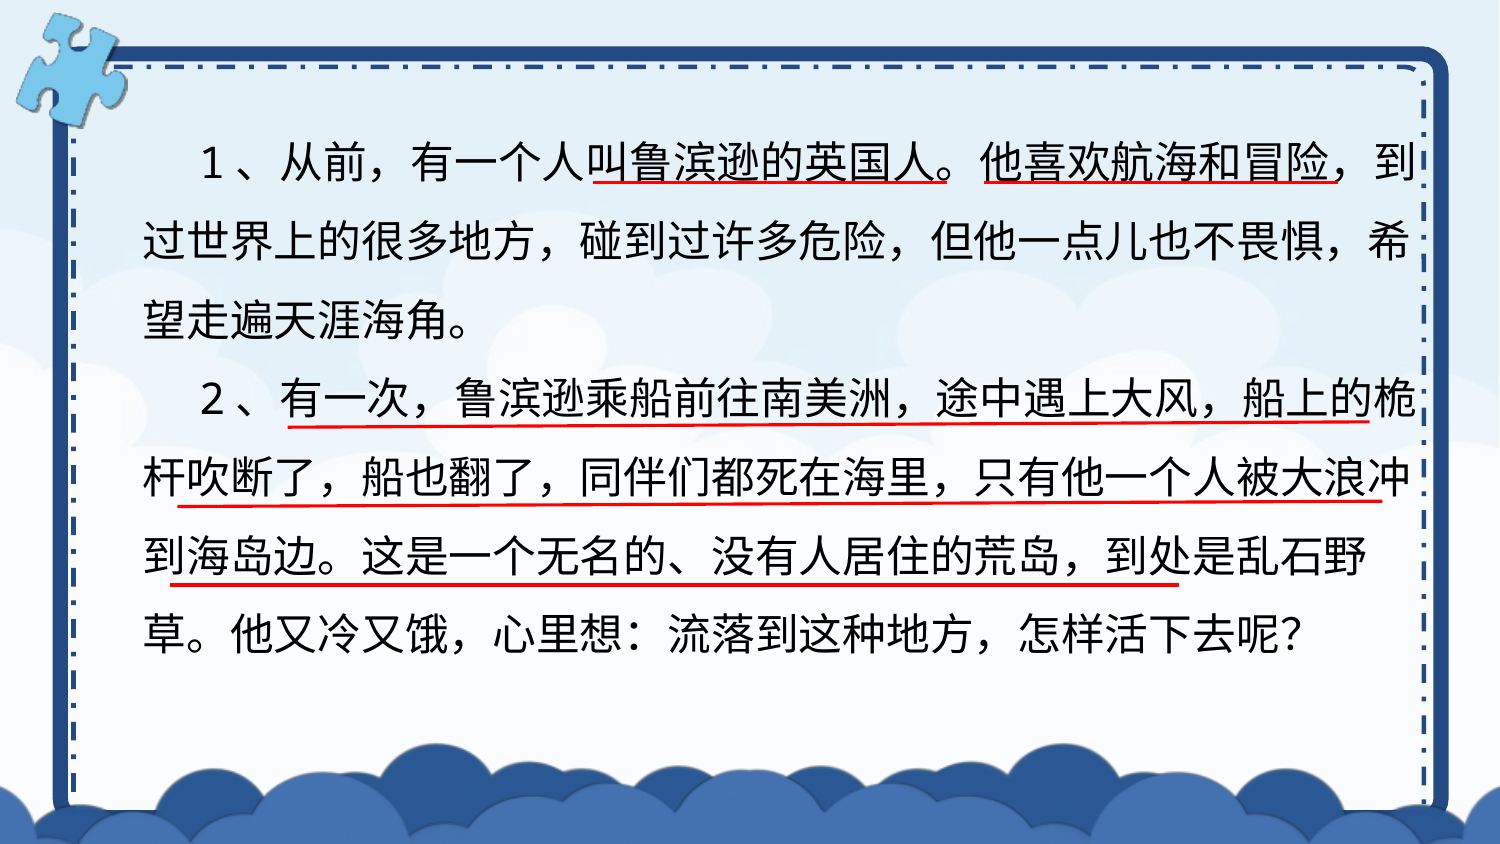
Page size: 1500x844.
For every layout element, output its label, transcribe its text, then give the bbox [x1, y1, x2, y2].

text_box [177, 501, 1383, 507]
picture [15, 12, 128, 129]
text_box 1、从前，有一个人叫鲁滨逊的英国人。他喜欢航海和冒险，到过世界上的很多地方，碰到过许多危险，但他一点儿也不畏惧，希望走遍天涯海角。 2、有一次，鲁滨逊乘船前往南美洲，途中遇上大风，船上的桅杆吹断了，船也翻了，同伴们都死在海里，只有他一个人被大浪冲到海岛边。这是一个无名的、没有人居住的荒岛，到处是乱石野草。他又冷又饿，心里想：流落到这种地方，怎样活下去呢？ [131, 102, 1432, 666]
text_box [287, 421, 1370, 428]
picture [0, 728, 1500, 844]
